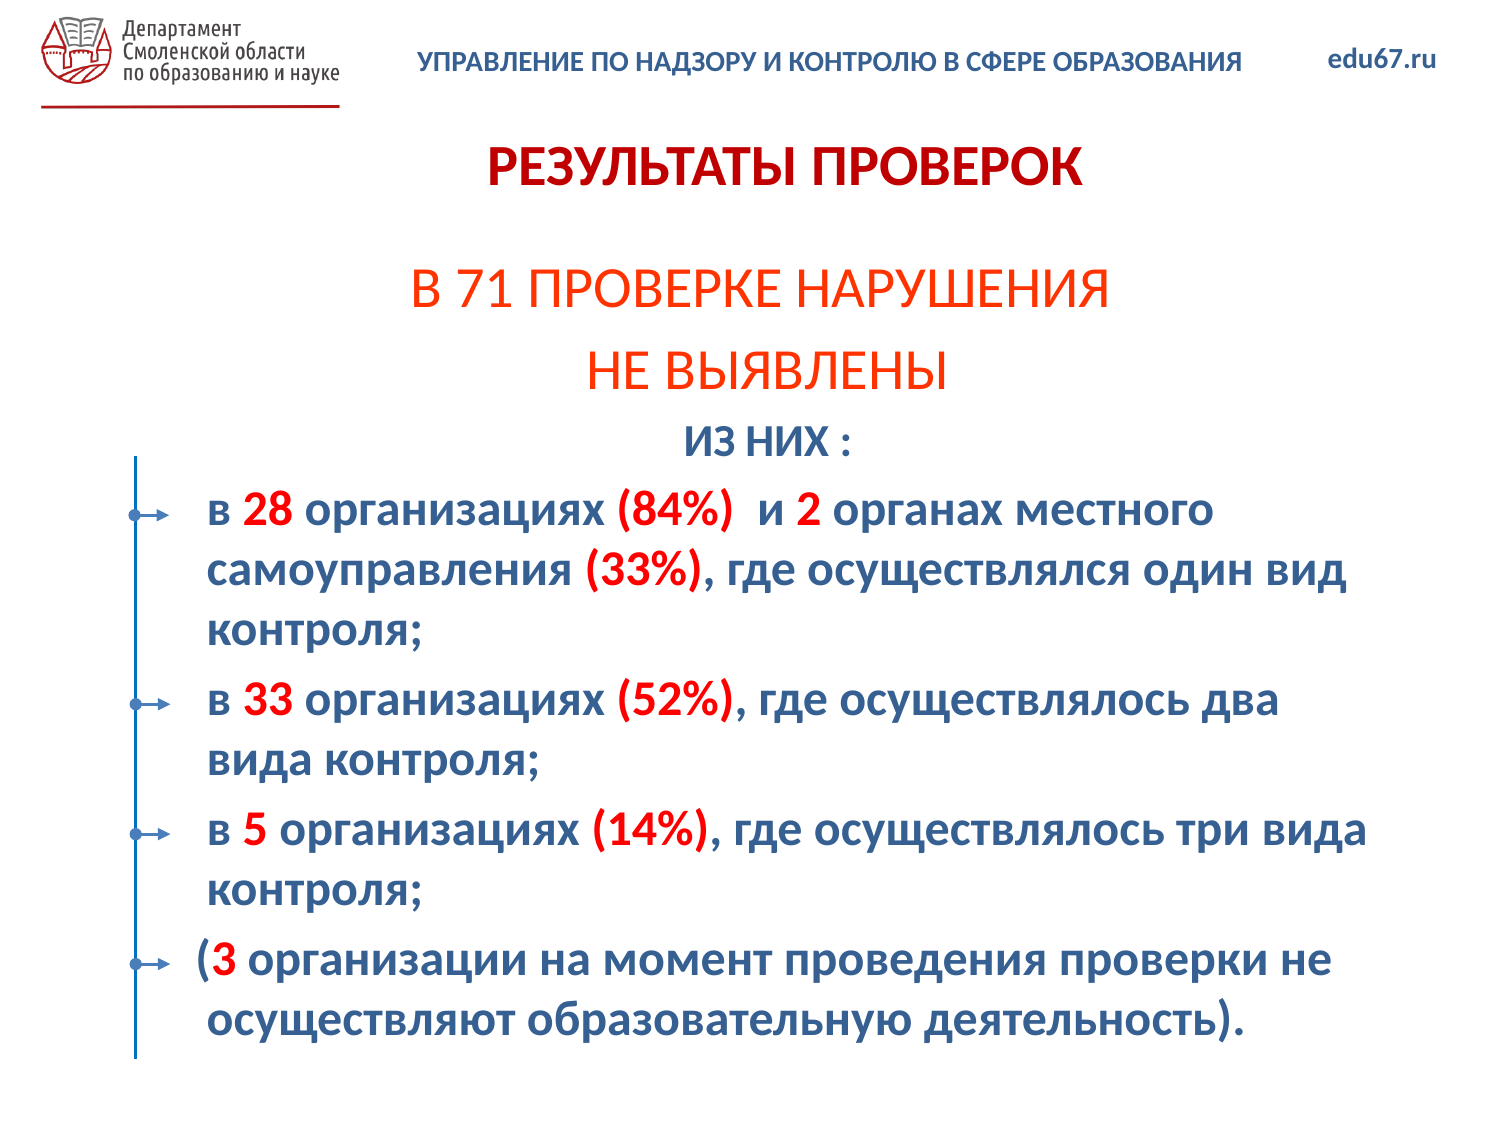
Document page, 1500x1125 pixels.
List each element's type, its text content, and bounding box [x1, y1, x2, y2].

text_box edu67.ru [1312, 31, 1453, 82]
text_box УПРАВЛЕНИЕ ПО НАДЗОРУ И КОНТРОЛЮ В СФЕРЕ ОБРАЗОВАНИЯ [385, 35, 1275, 85]
picture [36, 14, 349, 123]
text_box РЕЗУЛЬТАТЫ ПРОВЕРОК [70, 119, 1500, 205]
text_box В 71 ПРОВЕРКЕ НАРУШЕНИЯ НЕ ВЫЯВЛЕНЫ ИЗ НИХ : в 28 организациях (84%) и 2 органах местного самоуправления (33%), где осуществлялся один вид контроля; в 33 организациях (52%), где осуществлялось два вида контроля; в 5 организациях (14%), где осуществлялось три вида контроля; (3 организации на момент проведения проверки не осуществляют образовательную деятельность). [135, 242, 1400, 1053]
